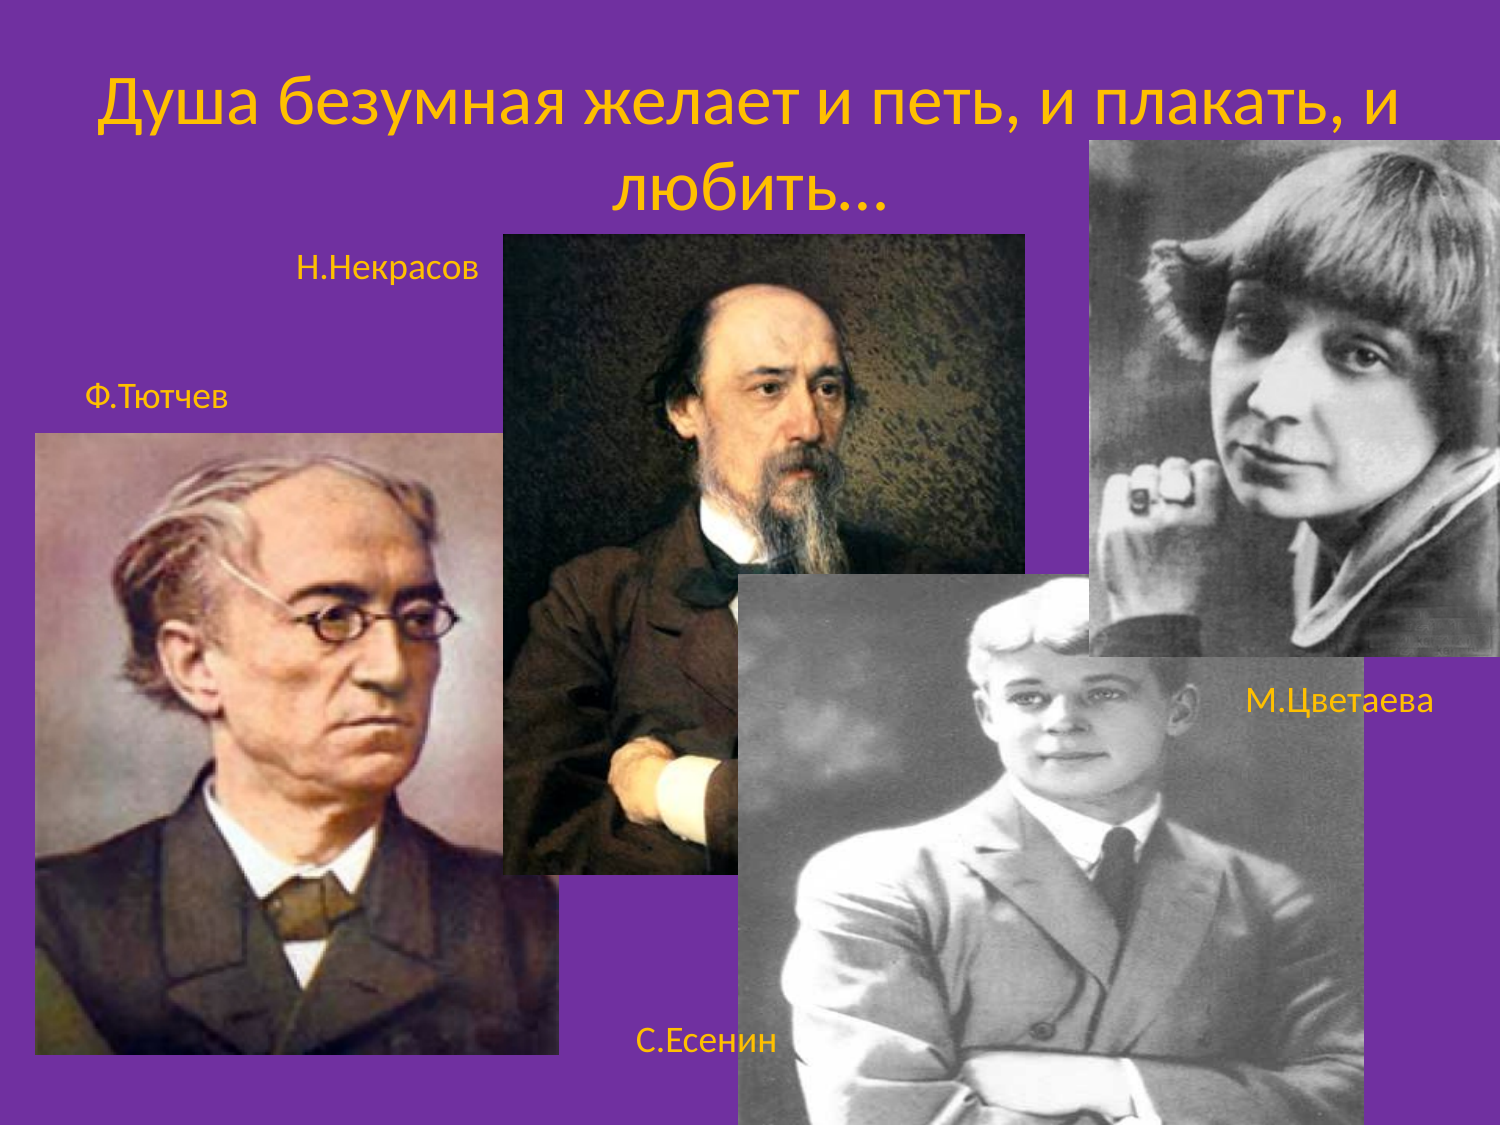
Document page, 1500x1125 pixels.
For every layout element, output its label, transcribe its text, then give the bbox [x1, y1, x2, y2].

text_box С.Есенин [621, 1007, 732, 1068]
title Душа безумная желает и петь, и плакать, и любить… [75, 45, 1425, 233]
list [34, 433, 559, 1055]
text_box Н.Некрасов [281, 234, 501, 295]
text_box М.Цветаева [1369, 667, 1500, 728]
picture [503, 140, 1500, 1125]
text_box Ф.Тютчев [70, 363, 246, 423]
